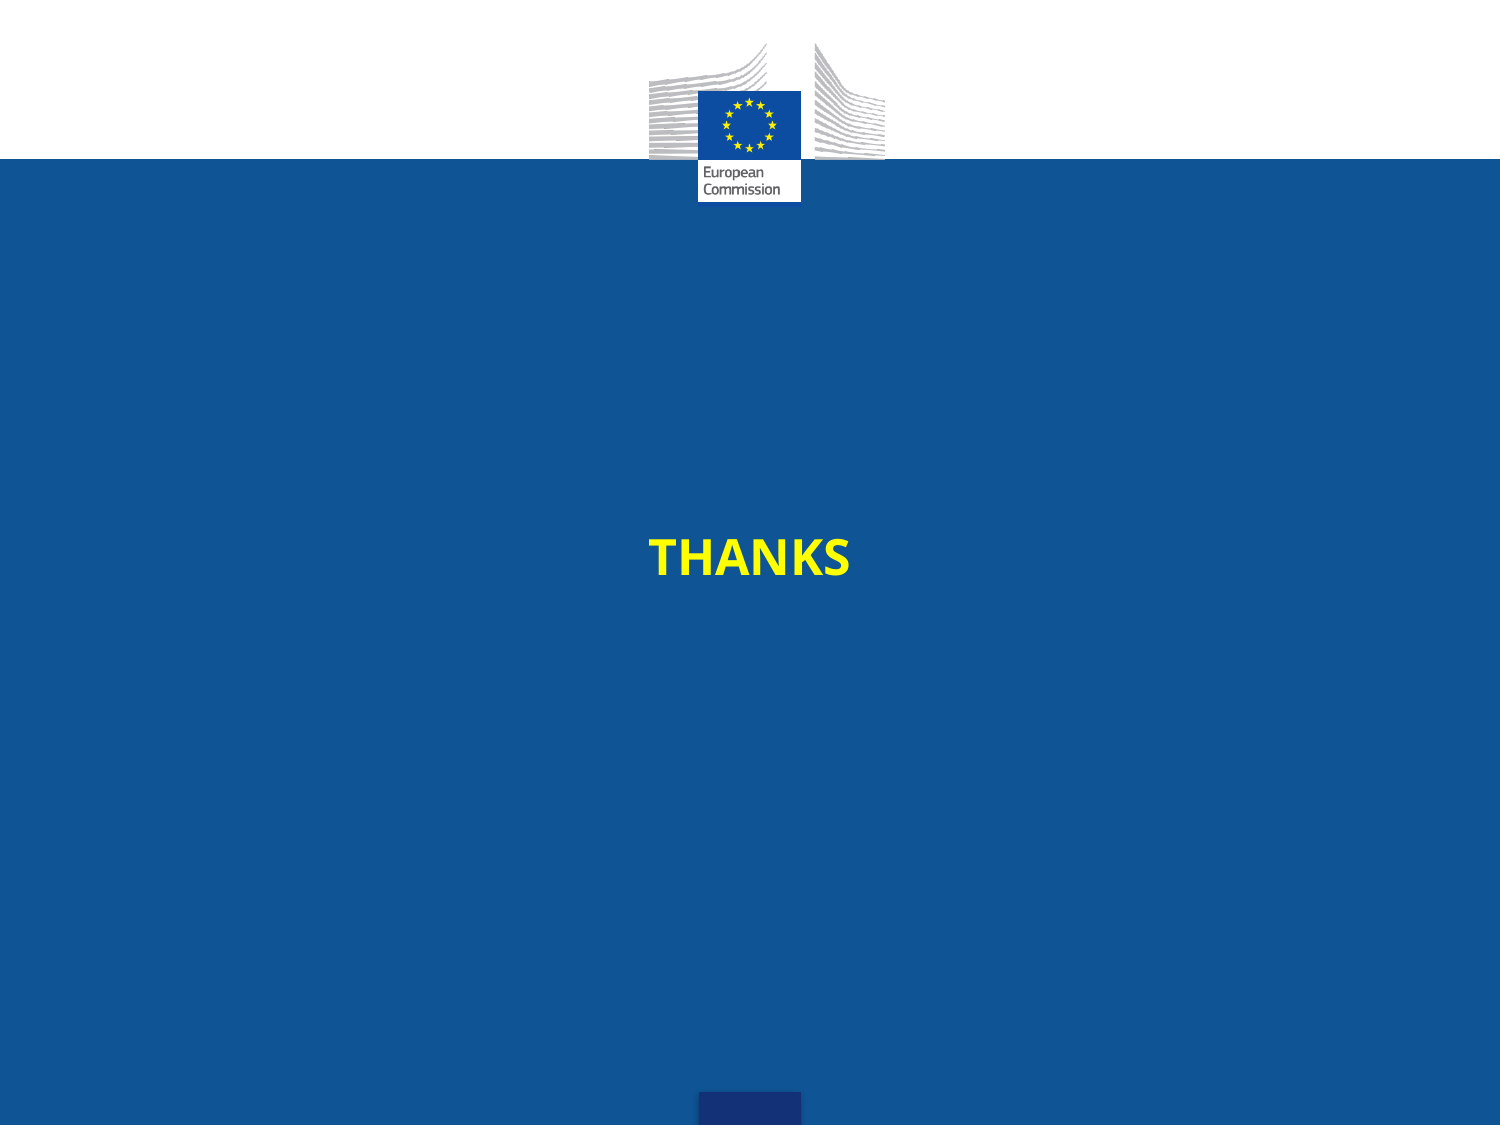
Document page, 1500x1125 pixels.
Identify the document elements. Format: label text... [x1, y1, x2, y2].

title THANKS [64, 350, 1412, 835]
